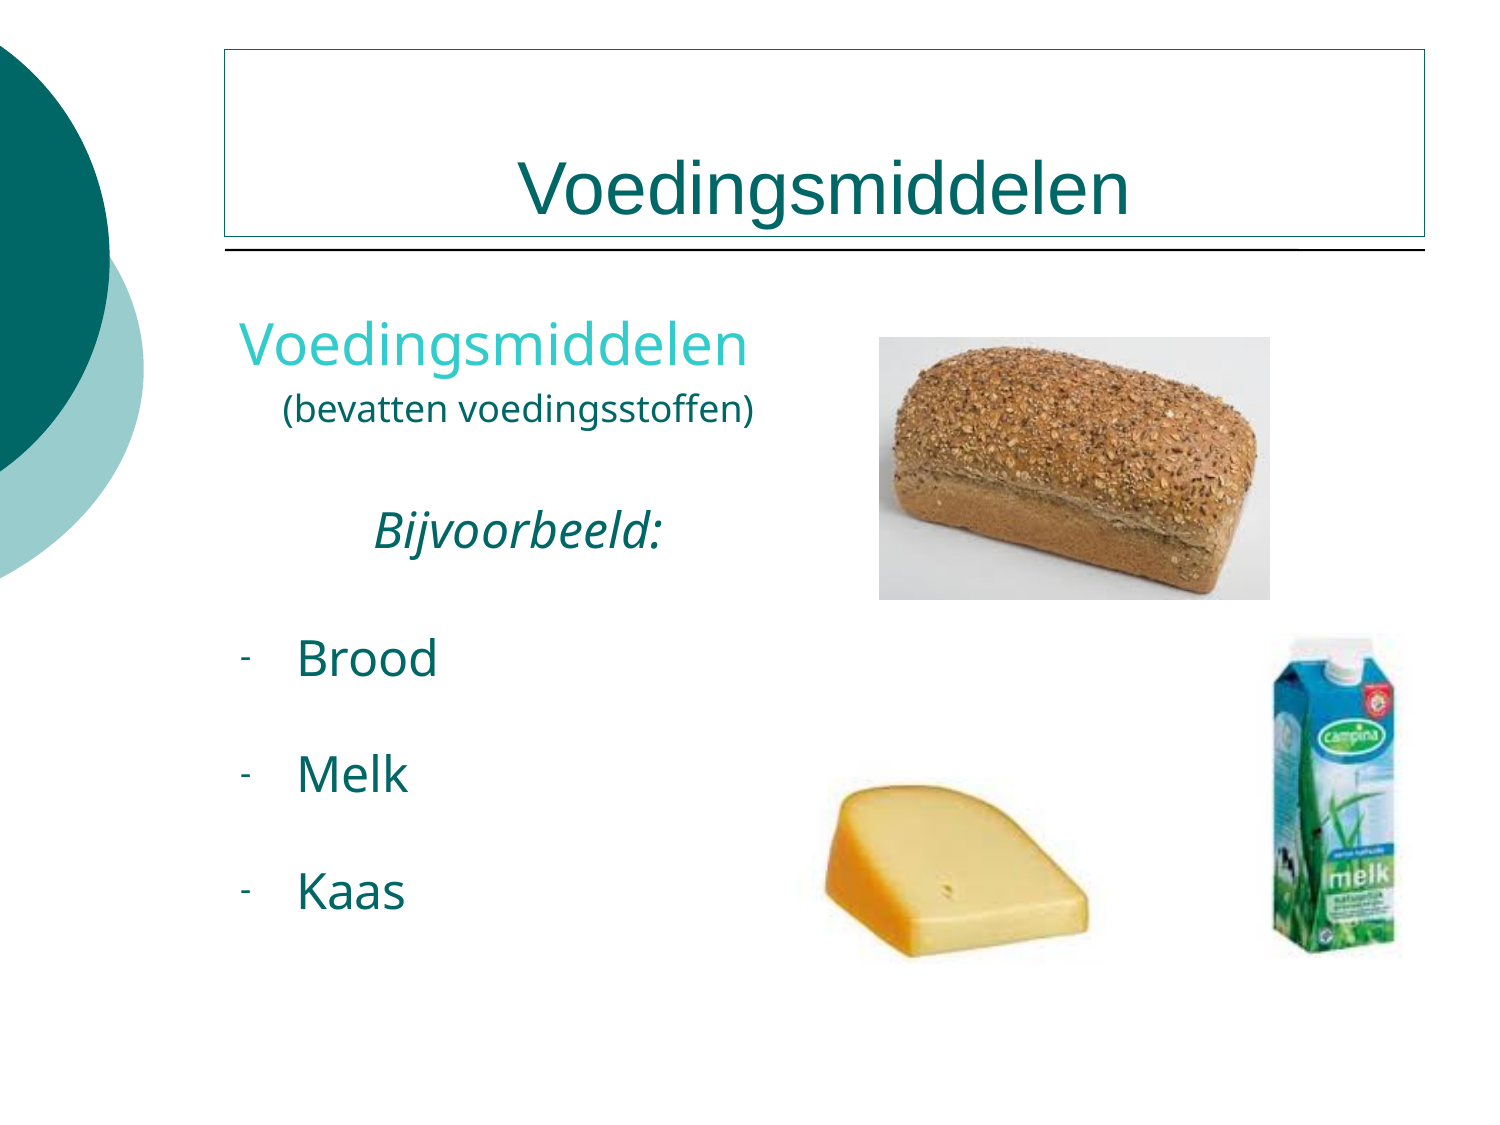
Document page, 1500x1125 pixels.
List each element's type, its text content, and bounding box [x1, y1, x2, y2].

picture [797, 716, 1107, 1026]
list Voedingsmiddelen (bevatten voedingsstoffen) Bijvoorbeeld: Brood Melk Kaas [224, 299, 812, 975]
title Voedingsmiddelen [224, 49, 1425, 237]
picture [879, 337, 1270, 600]
picture [1175, 633, 1500, 959]
